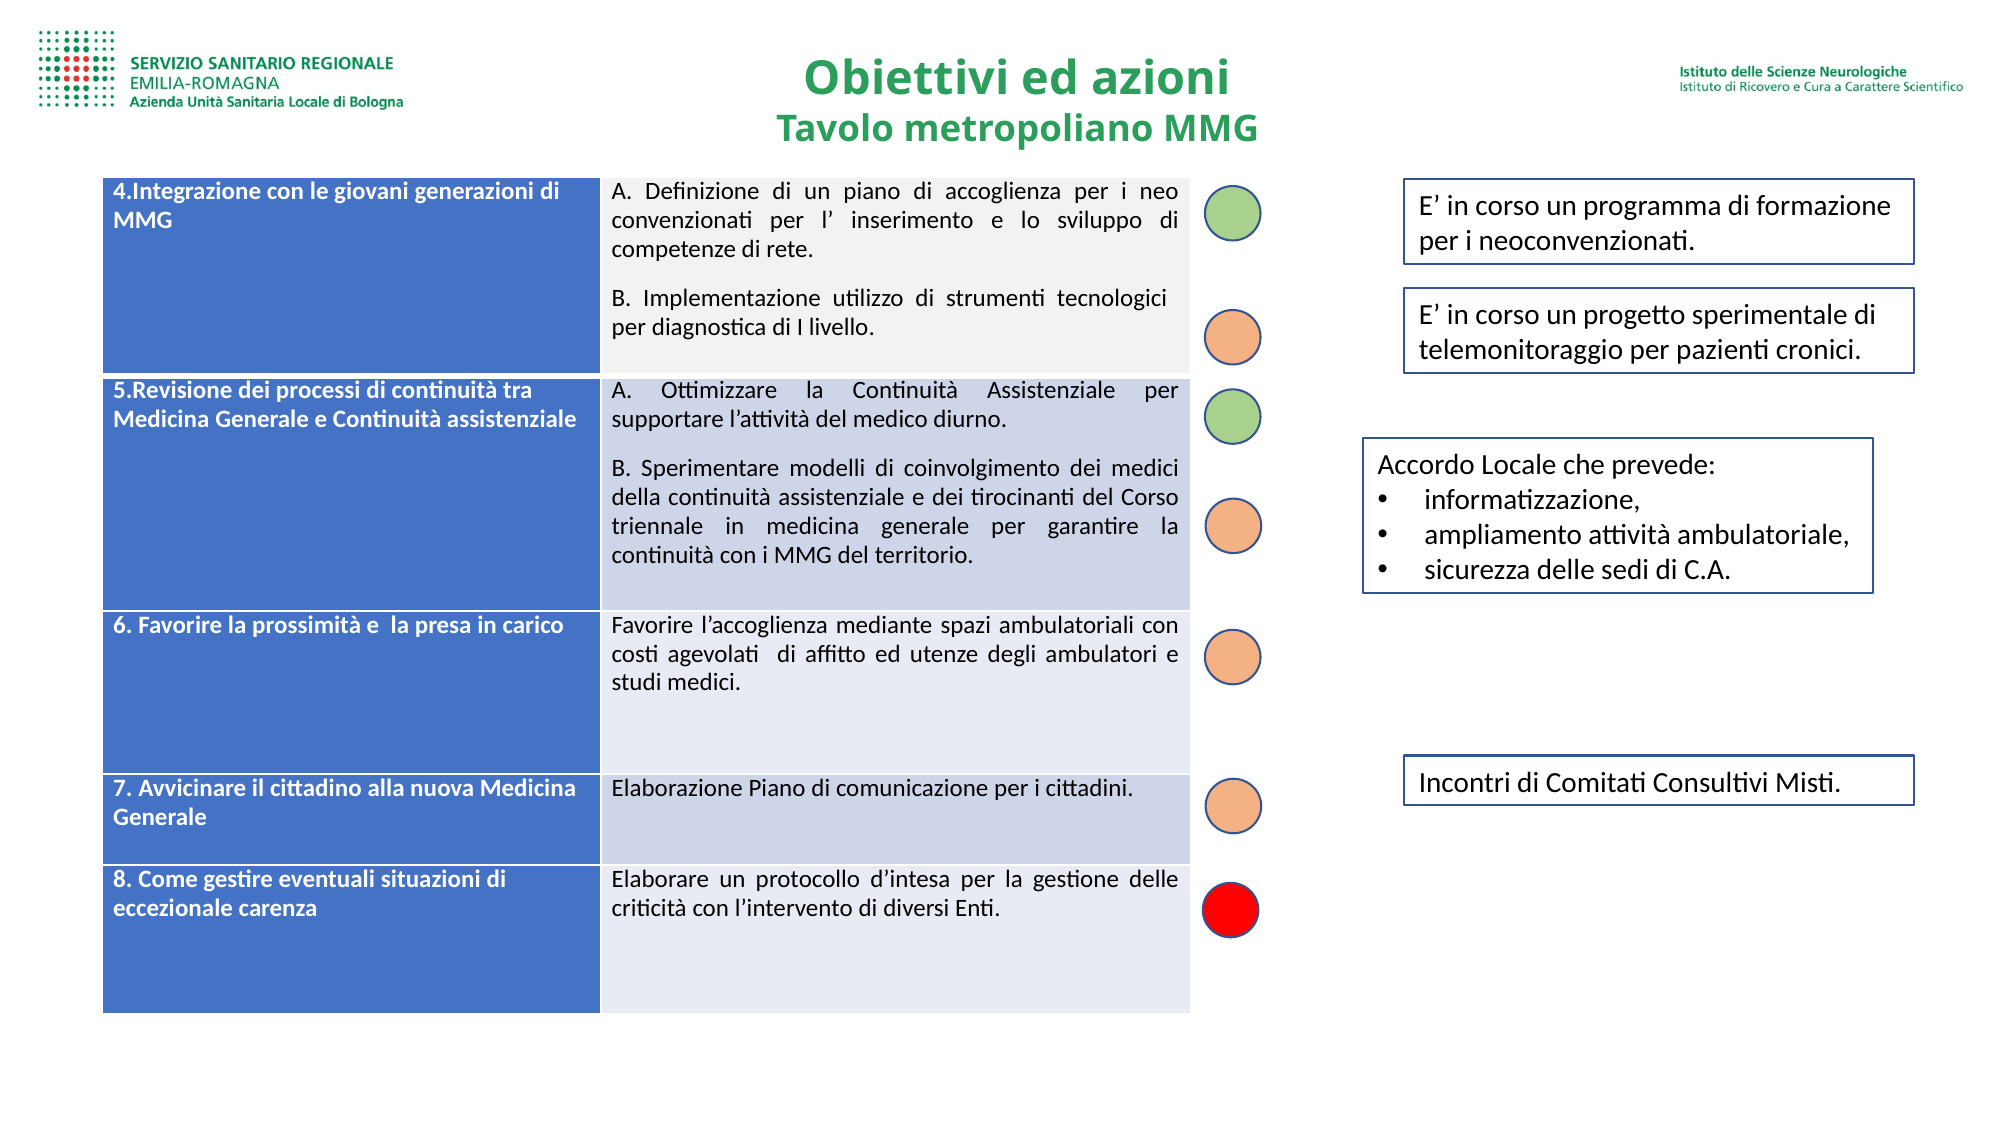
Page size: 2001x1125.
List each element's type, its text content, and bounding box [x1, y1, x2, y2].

table_cell A. Ottimizzare la Continuità Assistenziale per supportare l’attività del medico diurno. B. Sperimentare modelli di coinvolgimento dei medici della continuità assistenziale e dei tirocinanti del Corso triennale in medicina generale per garantire la continuità con i MMG del territorio. [602, 379, 1190, 610]
text_box [1204, 497, 1263, 555]
text_box [1204, 777, 1263, 835]
table_cell 5.Revisione dei processi di continuità tra Medicina Generale e Continuità assistenziale [103, 379, 600, 610]
text_box E’ in corso un progetto sperimentale di telemonitoraggio per pazienti cronici. [1404, 288, 1915, 373]
table_cell Elaborazione Piano di comunicazione per i cittadini. [602, 775, 1190, 864]
text_box [1203, 308, 1262, 366]
table_cell 6. Favorire la prossimità e la presa in carico [103, 612, 600, 773]
table_header 4.Integrazione con le giovani generazioni di MMG [103, 178, 600, 373]
table_header A. Definizione di un piano di accoglienza per i neo convenzionati per l’ inserimento e lo sviluppo di competenze di rete. B. Implementazione utilizzo di strumenti tecnologici per diagnostica di I livello. [602, 178, 1190, 373]
picture [35, 30, 411, 110]
table_cell 7. Avvicinare il cittadino alla nuova Medicina Generale [103, 775, 600, 864]
table_cell Favorire l’accoglienza mediante spazi ambulatoriali con costi agevolati di affitto ed utenze degli ambulatori e studi medici. [602, 612, 1190, 773]
text_box [1201, 881, 1260, 939]
text_box Accordo Locale che prevede: informatizzazione, ampliamento attività ambulatoriale, sicurezza delle sedi di C.A. [1362, 438, 1874, 593]
table_cell Elaborare un protocollo d’intesa per la gestione delle criticità con l’intervento di diversi Enti. [602, 866, 1190, 1013]
text_box [1203, 184, 1262, 242]
text_box Obiettivi ed azioni Tavolo metropoliano MMG [449, 40, 1586, 160]
picture [1672, 14, 1966, 94]
text_box Incontri di Comitati Consultivi Misti. [1404, 755, 1915, 806]
text_box [1203, 388, 1262, 445]
text_box [1191, 825, 1426, 966]
text_box E’ in corso un programma di formazione per i neoconvenzionati. [1404, 179, 1915, 264]
text_box [1203, 628, 1262, 686]
table_cell 8. Come gestire eventuali situazioni di eccezionale carenza [103, 866, 600, 1013]
